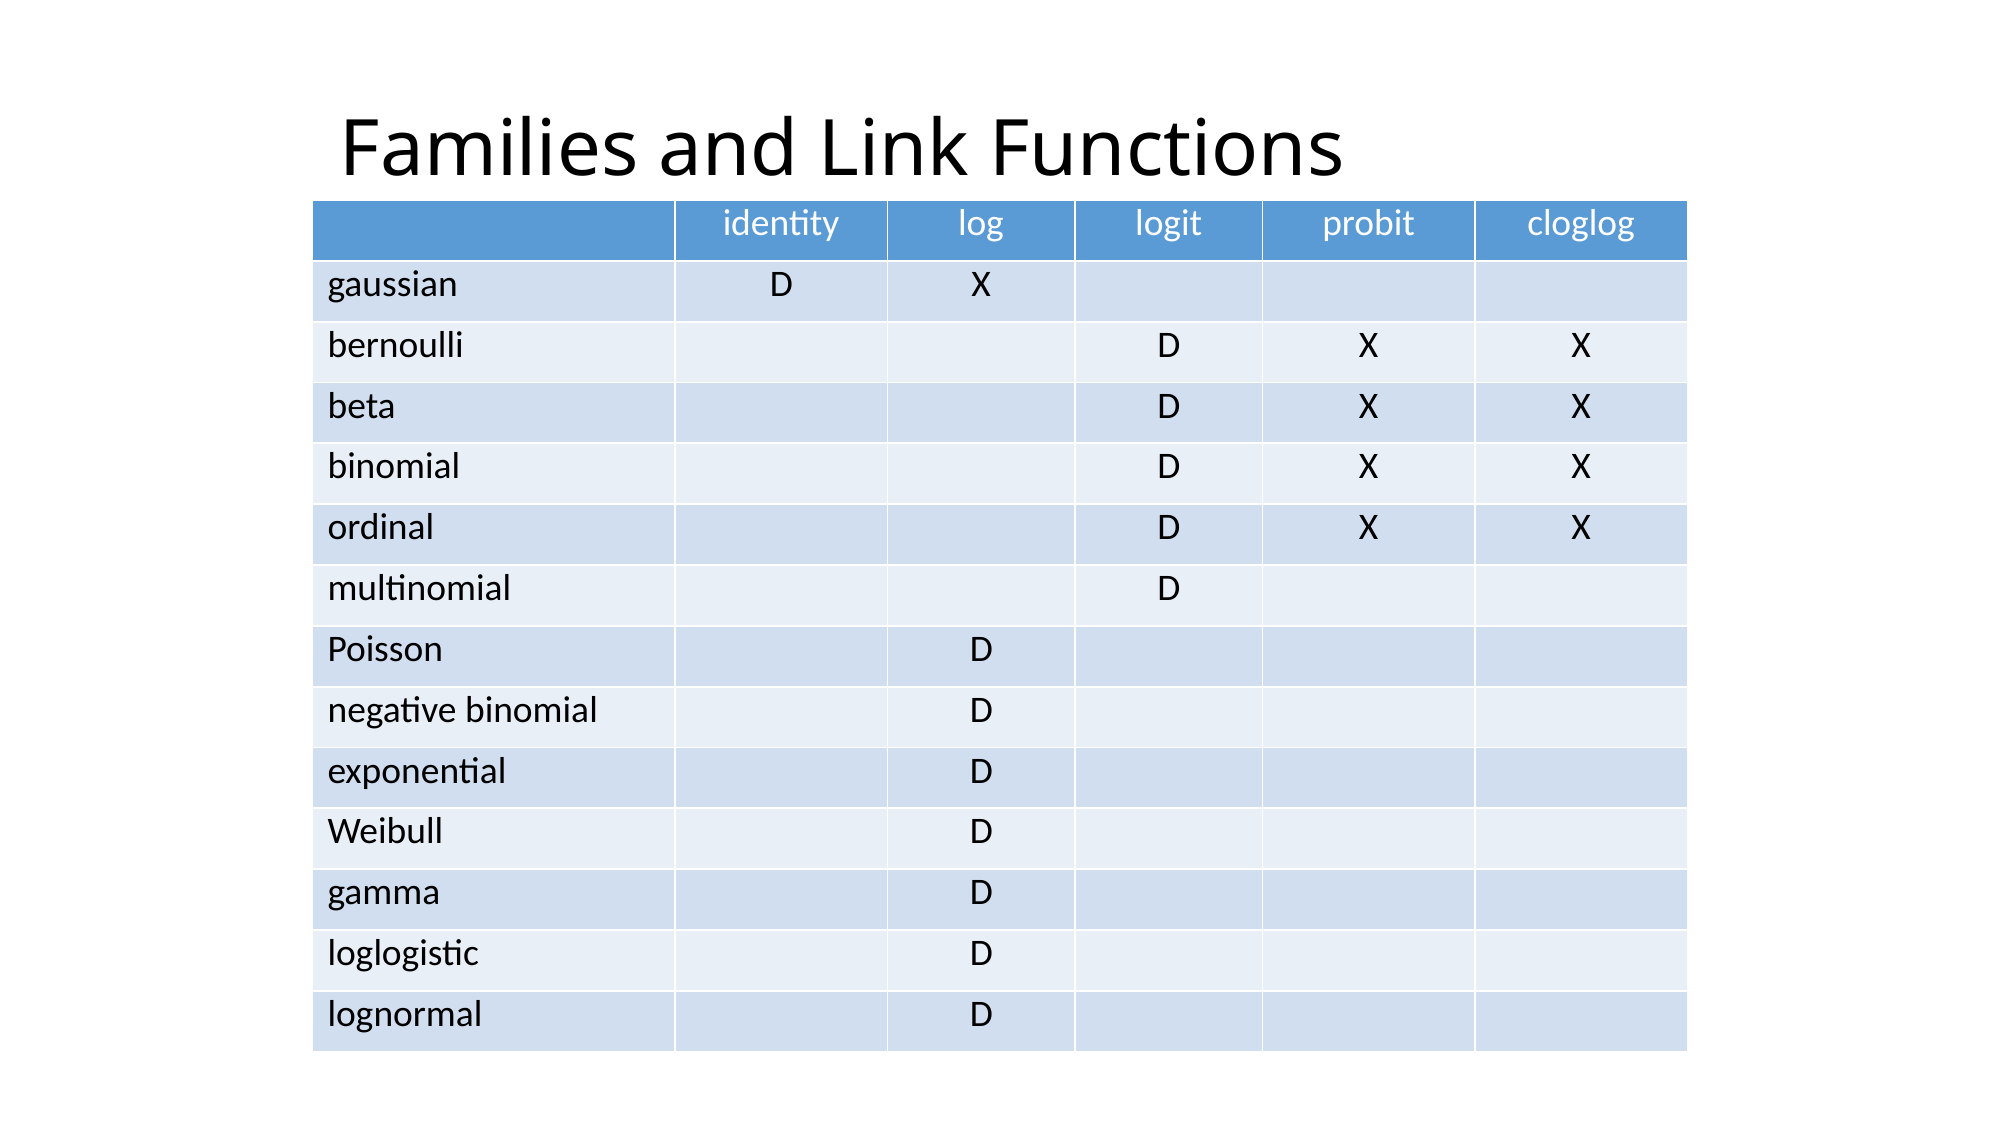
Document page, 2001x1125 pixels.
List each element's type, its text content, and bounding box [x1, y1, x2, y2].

table_cell D [888, 931, 1074, 990]
table_cell [1076, 748, 1262, 807]
table_cell [1263, 931, 1474, 990]
table_cell D [888, 688, 1074, 747]
table_cell D [1076, 444, 1262, 503]
table_cell X [1476, 383, 1687, 442]
table_cell D [1076, 566, 1262, 625]
table_cell D [888, 627, 1074, 686]
table_cell Poisson [313, 627, 674, 686]
table_header cloglog [1476, 201, 1687, 260]
table_cell [676, 809, 887, 868]
table_cell [1263, 627, 1474, 686]
table_cell [888, 566, 1074, 625]
table_cell [676, 444, 887, 503]
table_cell negative binomial [313, 688, 674, 747]
table_cell [1263, 566, 1474, 625]
table_cell Weibull [313, 809, 674, 868]
table_cell binomial [313, 444, 674, 503]
table_cell [1076, 627, 1262, 686]
table_cell [1263, 809, 1474, 868]
table_cell [1076, 992, 1262, 1051]
table_cell [676, 383, 887, 442]
table_cell [1076, 870, 1262, 929]
table_cell X [888, 262, 1074, 321]
table_cell [1476, 688, 1687, 747]
table_cell [1263, 748, 1474, 807]
table_cell [676, 748, 887, 807]
table_cell [1476, 870, 1687, 929]
table_cell gaussian [313, 262, 674, 321]
table_cell D [888, 992, 1074, 1051]
table_cell [676, 931, 887, 990]
table_cell D [1076, 505, 1262, 564]
table_cell [676, 992, 887, 1051]
table_cell beta [313, 383, 674, 442]
table_cell [1263, 870, 1474, 929]
table_cell [1476, 566, 1687, 625]
table_header probit [1263, 201, 1474, 260]
table_cell [676, 323, 887, 382]
table_cell X [1263, 444, 1474, 503]
table_cell [676, 688, 887, 747]
table_cell D [888, 809, 1074, 868]
table_cell [676, 627, 887, 686]
table_cell [888, 505, 1074, 564]
table_cell D [676, 262, 887, 321]
table_cell [1476, 992, 1687, 1051]
table_cell [676, 505, 887, 564]
table_cell D [1076, 383, 1262, 442]
table_cell [1476, 809, 1687, 868]
table_cell D [888, 870, 1074, 929]
table_cell [1263, 688, 1474, 747]
table_cell [1263, 262, 1474, 321]
table_cell X [1476, 444, 1687, 503]
table_cell multinomial [313, 566, 674, 625]
table_cell [888, 383, 1074, 442]
table_cell ordinal [313, 505, 674, 564]
table_header logit [1076, 201, 1262, 260]
table_cell [1076, 262, 1262, 321]
table_cell [1076, 809, 1262, 868]
table_cell loglogistic [313, 931, 674, 990]
table_header [313, 201, 674, 260]
table_cell gamma [313, 870, 674, 929]
table_cell lognormal [313, 992, 674, 1051]
table_cell D [888, 748, 1074, 807]
table_cell [676, 870, 887, 929]
table_cell [1476, 262, 1687, 321]
table_header log [888, 201, 1074, 260]
table_cell [1476, 931, 1687, 990]
table_cell X [1263, 323, 1474, 382]
table_cell X [1476, 323, 1687, 382]
table_cell bernoulli [313, 323, 674, 382]
table_cell [1476, 627, 1687, 686]
table_cell [888, 444, 1074, 503]
title Families and Link Functions [324, 99, 1675, 199]
table_cell [1476, 748, 1687, 807]
table_cell D [1076, 323, 1262, 382]
table_cell [1263, 992, 1474, 1051]
table_cell [888, 323, 1074, 382]
table_cell [1076, 688, 1262, 747]
table_cell exponential [313, 748, 674, 807]
table_cell X [1476, 505, 1687, 564]
table_cell [676, 566, 887, 625]
table_cell X [1263, 505, 1474, 564]
table_cell X [1263, 383, 1474, 442]
table_cell [1076, 931, 1262, 990]
table_header identity [676, 201, 887, 260]
